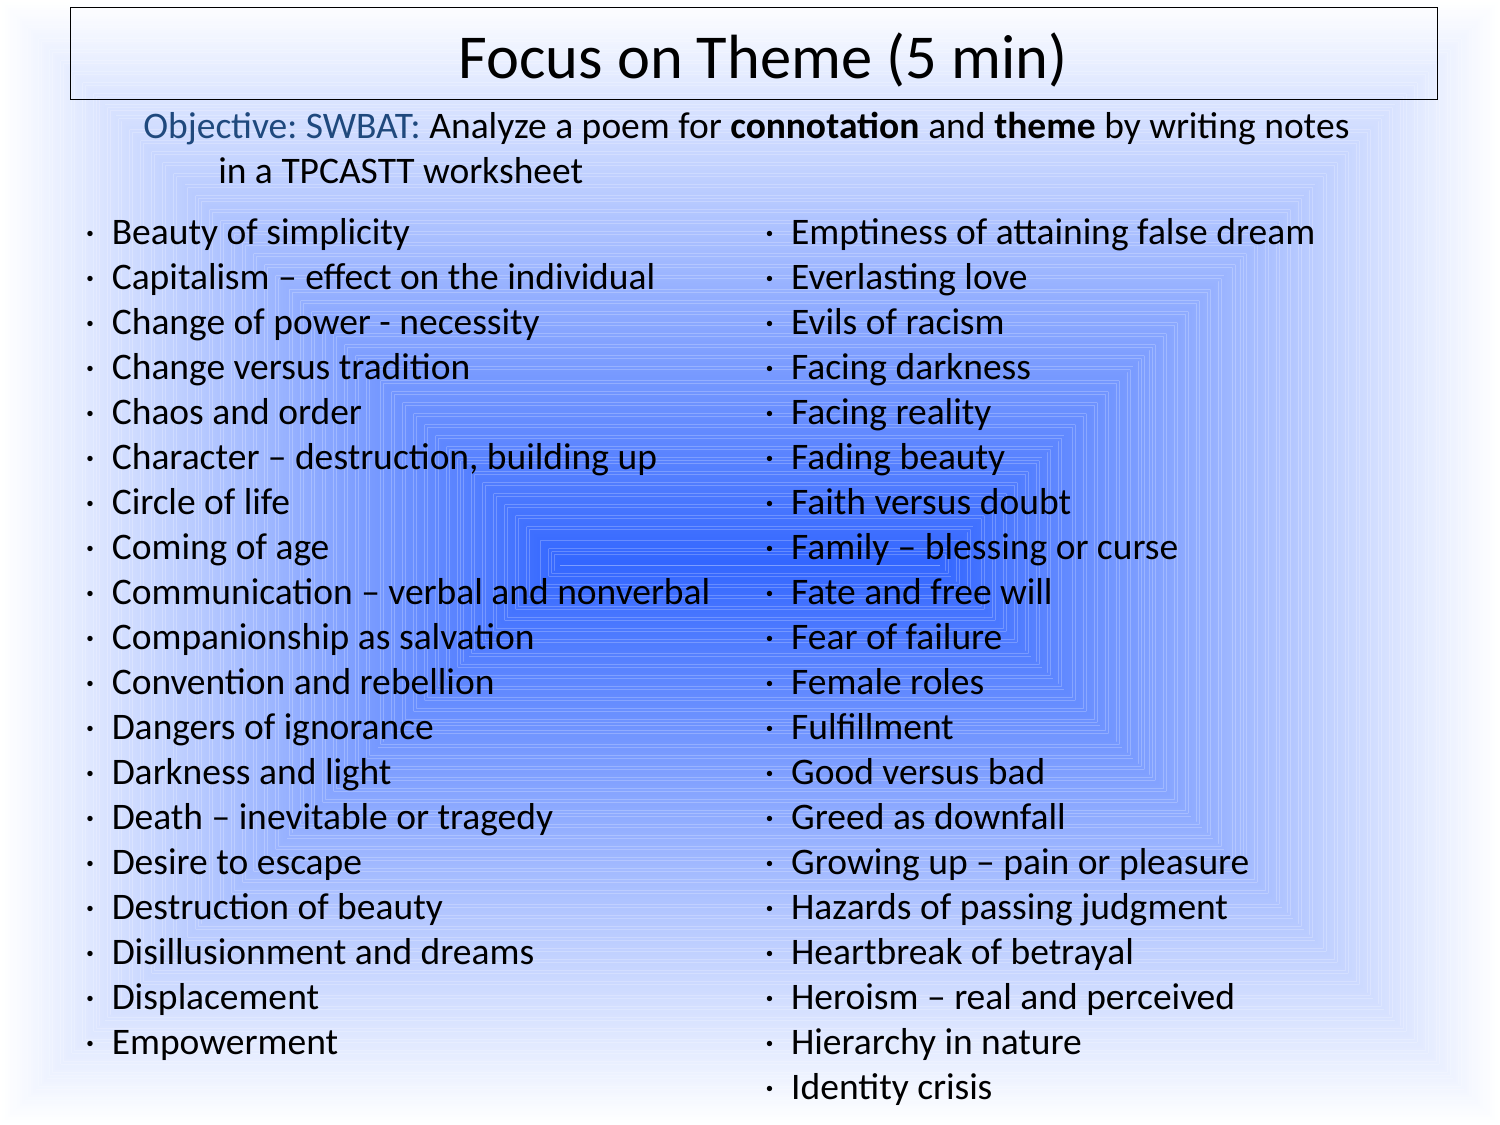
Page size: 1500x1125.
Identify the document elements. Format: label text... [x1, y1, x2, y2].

text_box · Emptiness of attaining false dream · Everlasting love · Evils of racism · Facing darkness · Facing reality · Fading beauty · Faith versus doubt · Family – blessing or curse · Fate and free will · Fear of failure · Female roles · Fulfillment · Good versus bad · Greed as downfall · Growing up – pain or pleasure · Hazards of passing judgment · Heartbreak of betrayal · Heroism – real and perceived · Hierarchy in nature · Identity crisis [749, 199, 1500, 1115]
text_box Objective: SWBAT: Analyze a poem for connotation and theme by writing notes in a TPCASTT worksheet [24, 93, 1367, 199]
text_box · Beauty of simplicity · Capitalism – effect on the individual · Change of power - necessity · Change versus tradition · Chaos and order · Character – destruction, building up · Circle of life · Coming of age · Communication – verbal and nonverbal · Companionship as salvation · Convention and rebellion · Dangers of ignorance · Darkness and light · Death – inevitable or tragedy · Desire to escape · Destruction of beauty · Disillusionment and dreams · Displacement · Empowerment [70, 199, 749, 1070]
title Focus on Theme (5 min) [70, 7, 1438, 100]
